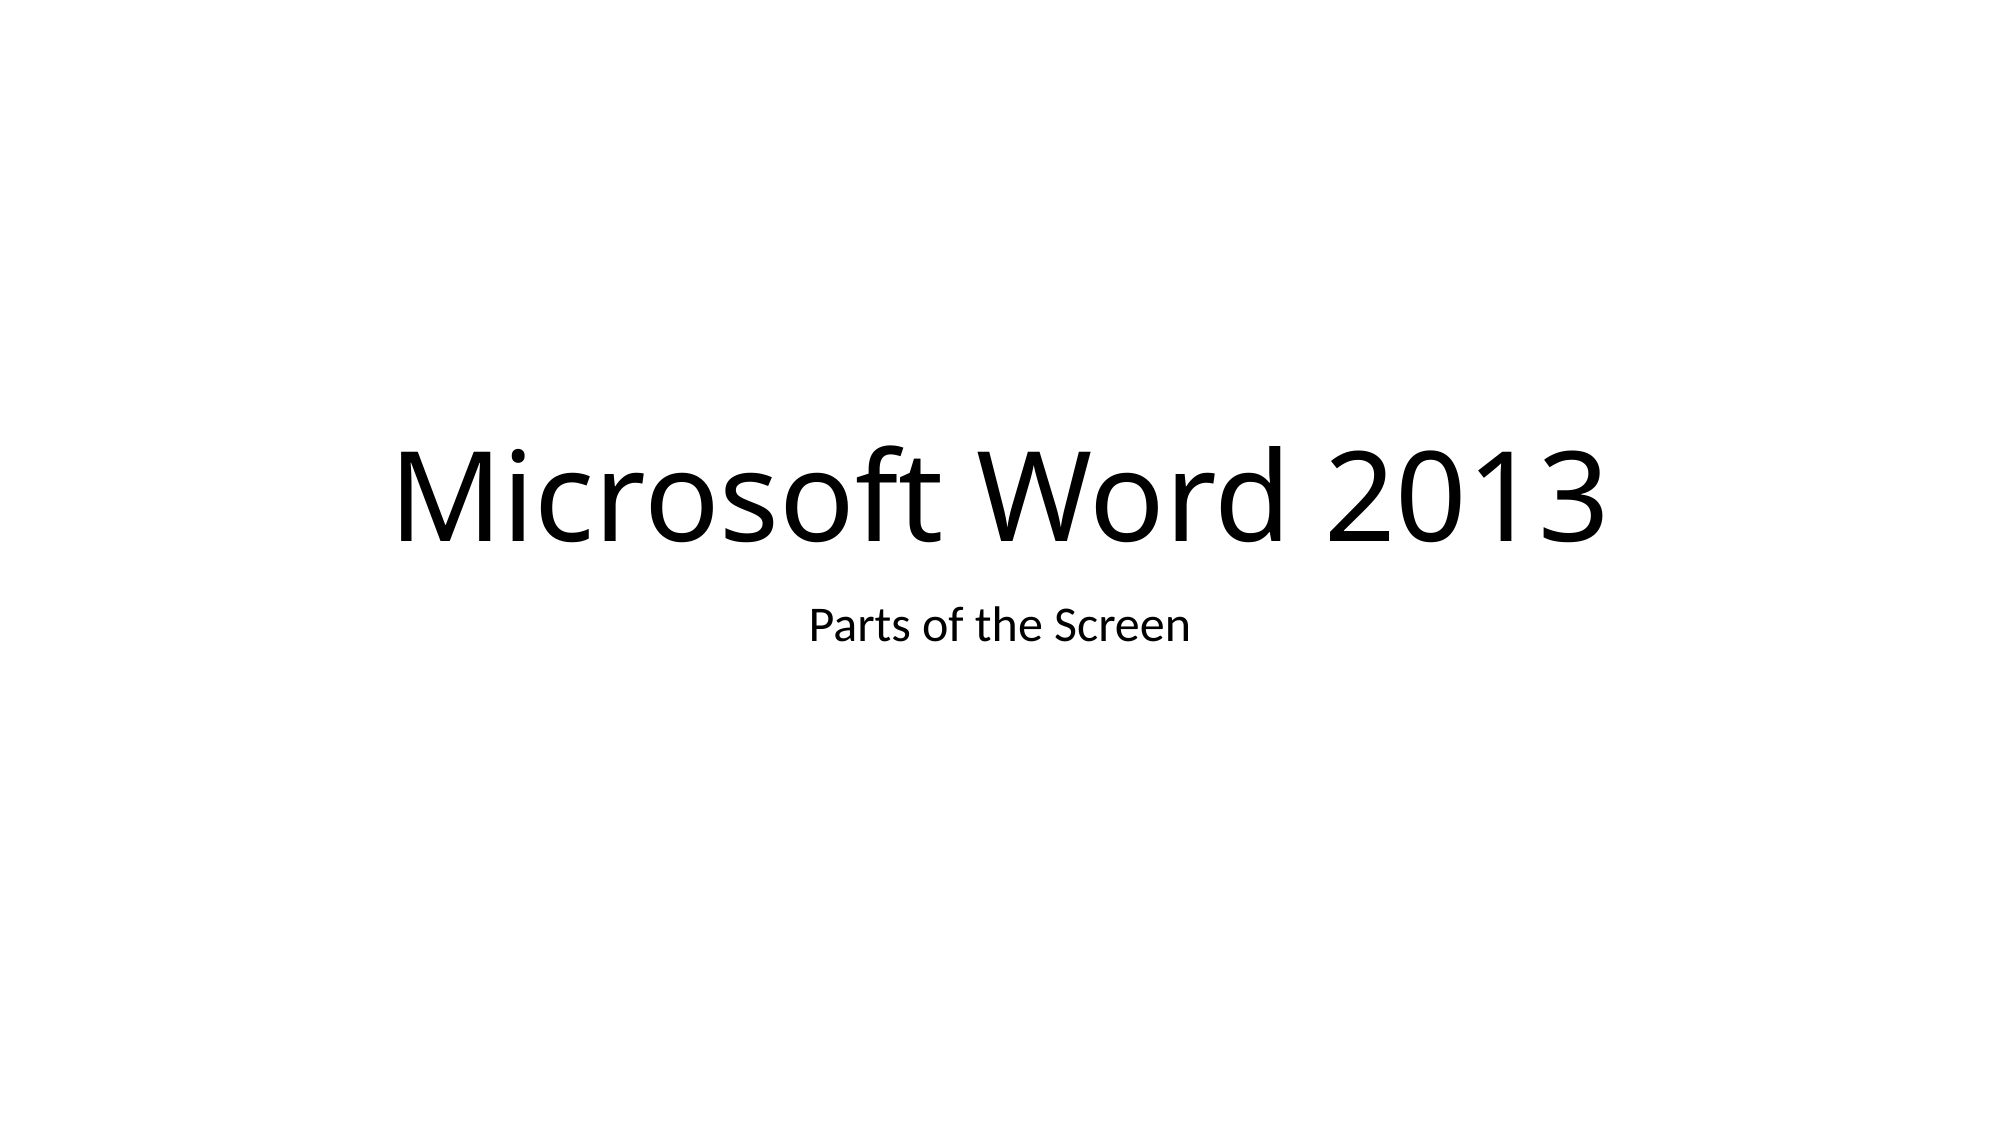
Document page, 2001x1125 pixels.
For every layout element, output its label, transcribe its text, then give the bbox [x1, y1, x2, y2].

title Microsoft Word 2013 [249, 184, 1750, 576]
subtitle Parts of the Screen [249, 590, 1750, 863]
